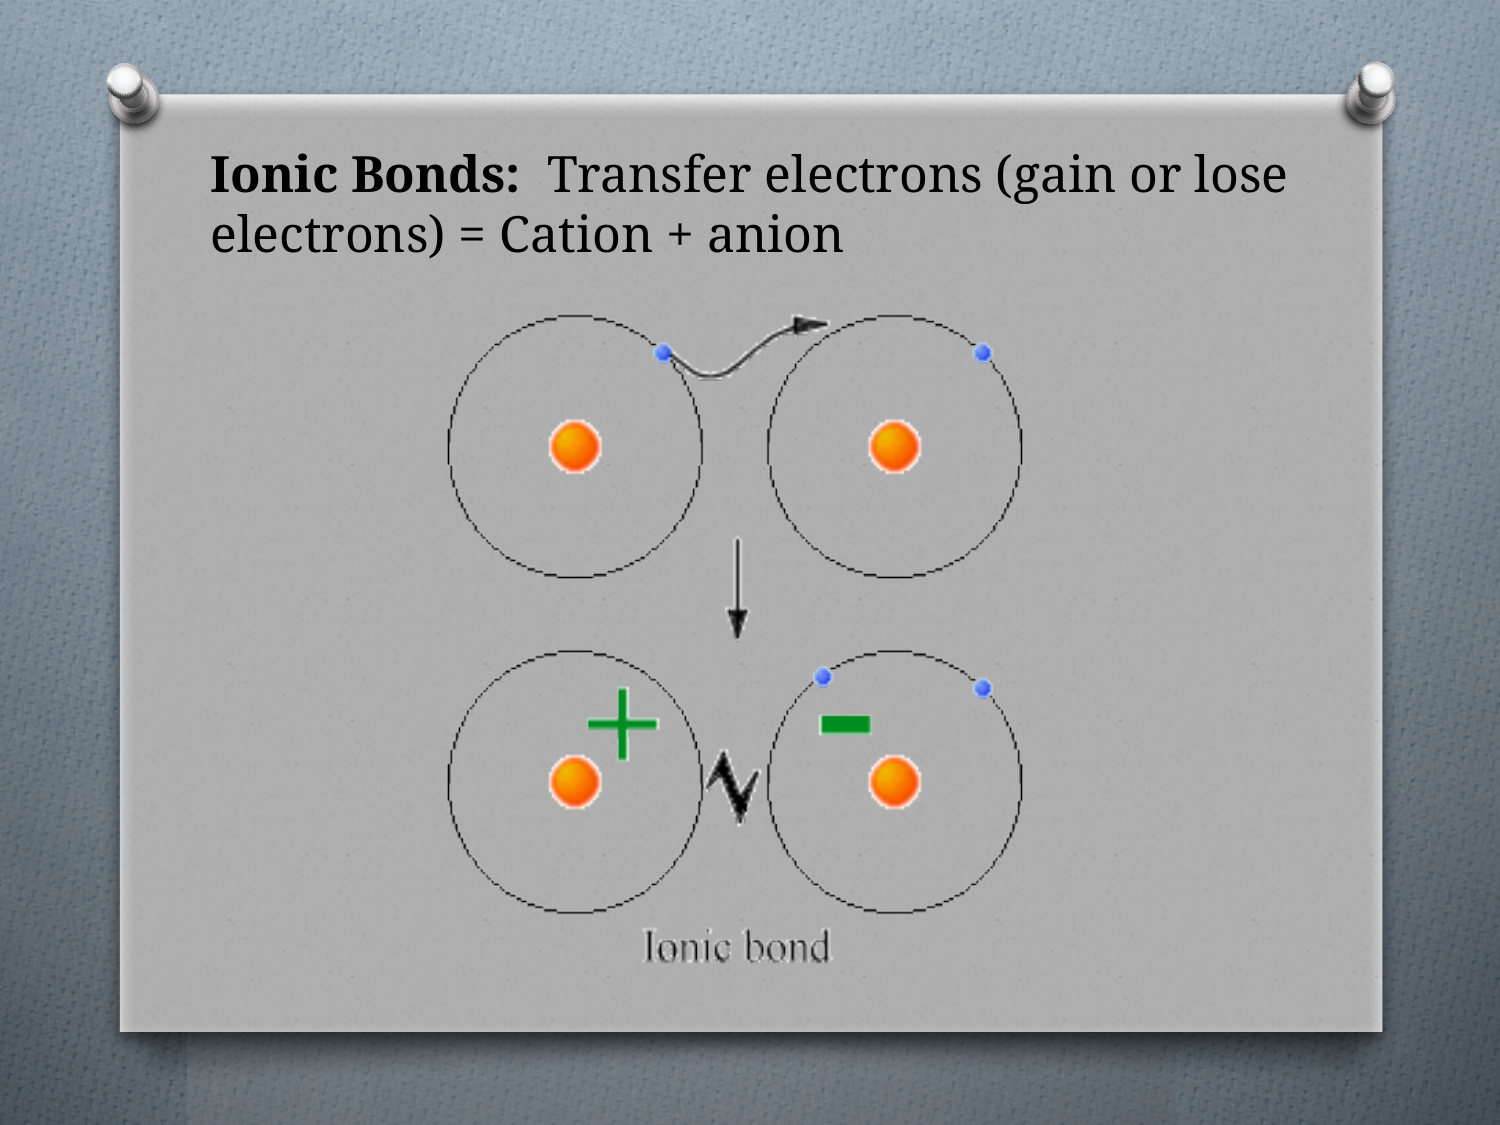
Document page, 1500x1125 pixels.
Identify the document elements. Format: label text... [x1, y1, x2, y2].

text_box Ionic Bonds: Transfer electrons (gain or lose electrons) = Cation + anion [195, 135, 1318, 331]
picture [75, 29, 198, 153]
picture [1317, 35, 1439, 156]
picture [437, 307, 1033, 973]
